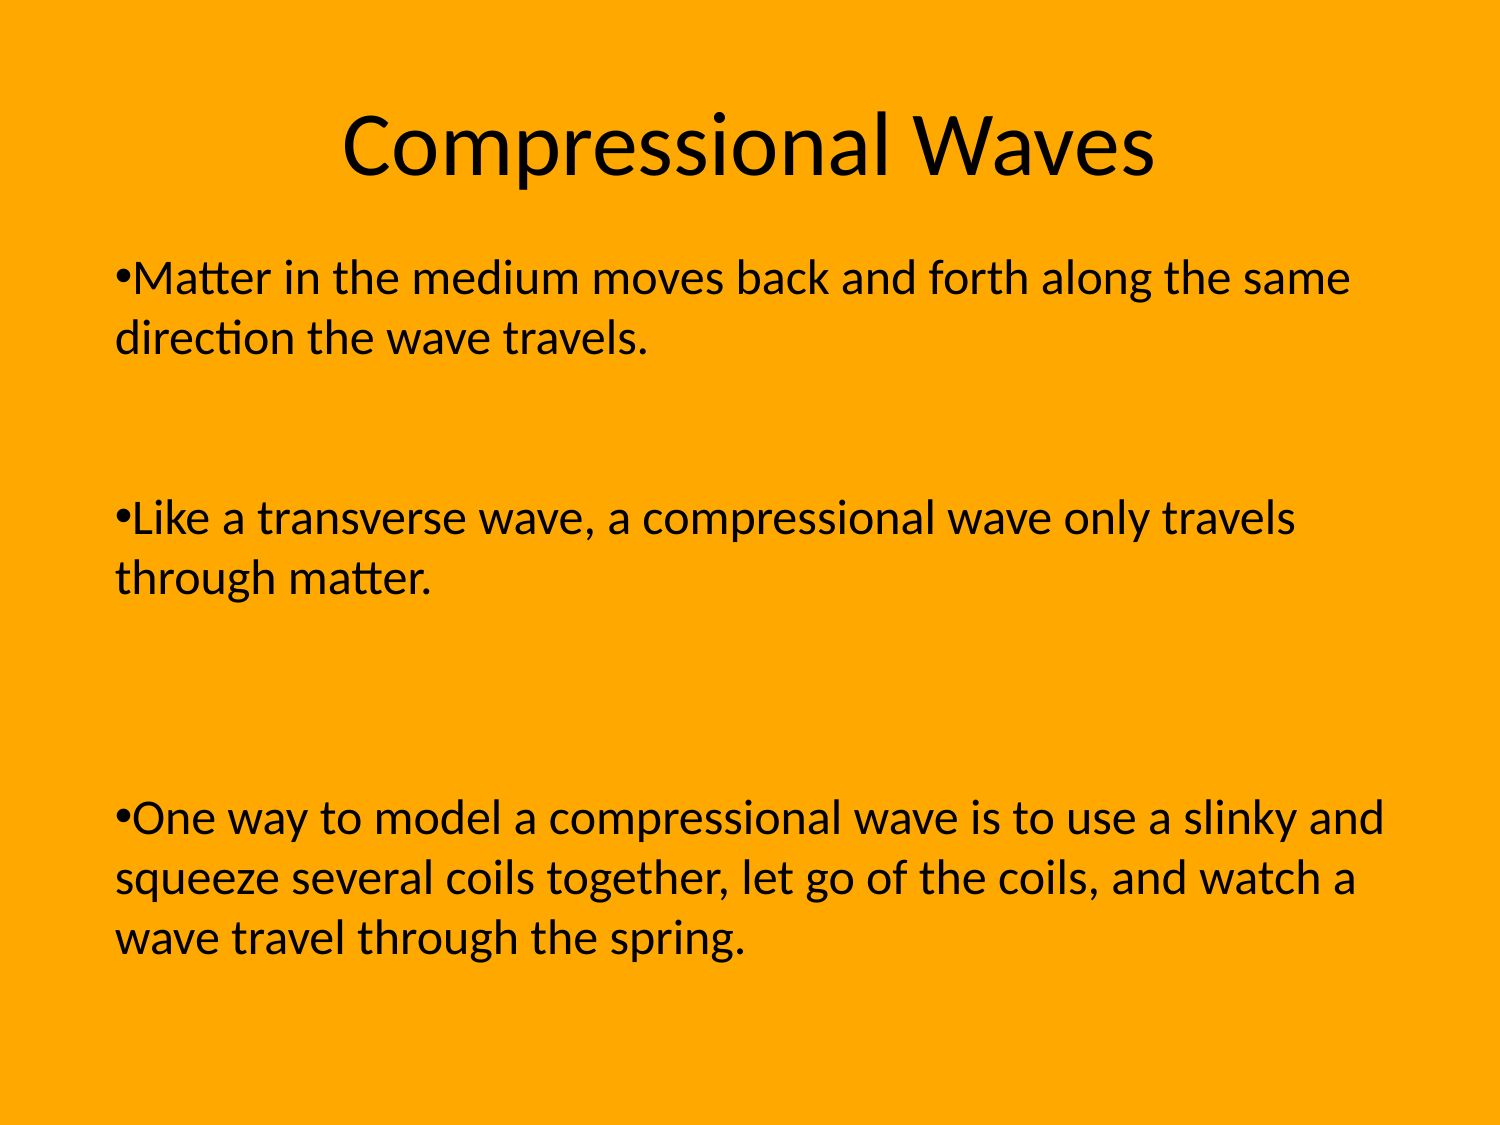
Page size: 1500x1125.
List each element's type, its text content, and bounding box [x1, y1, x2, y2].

title Compressional Waves [75, 45, 1425, 233]
text_box Matter in the medium moves back and forth along the same direction the wave travels. Like a transverse wave, a compressional wave only travels through matter. One way to model a compressional wave is to use a slinky and squeeze several coils together, let go of the coils, and watch a wave travel through the spring. [99, 237, 1413, 973]
